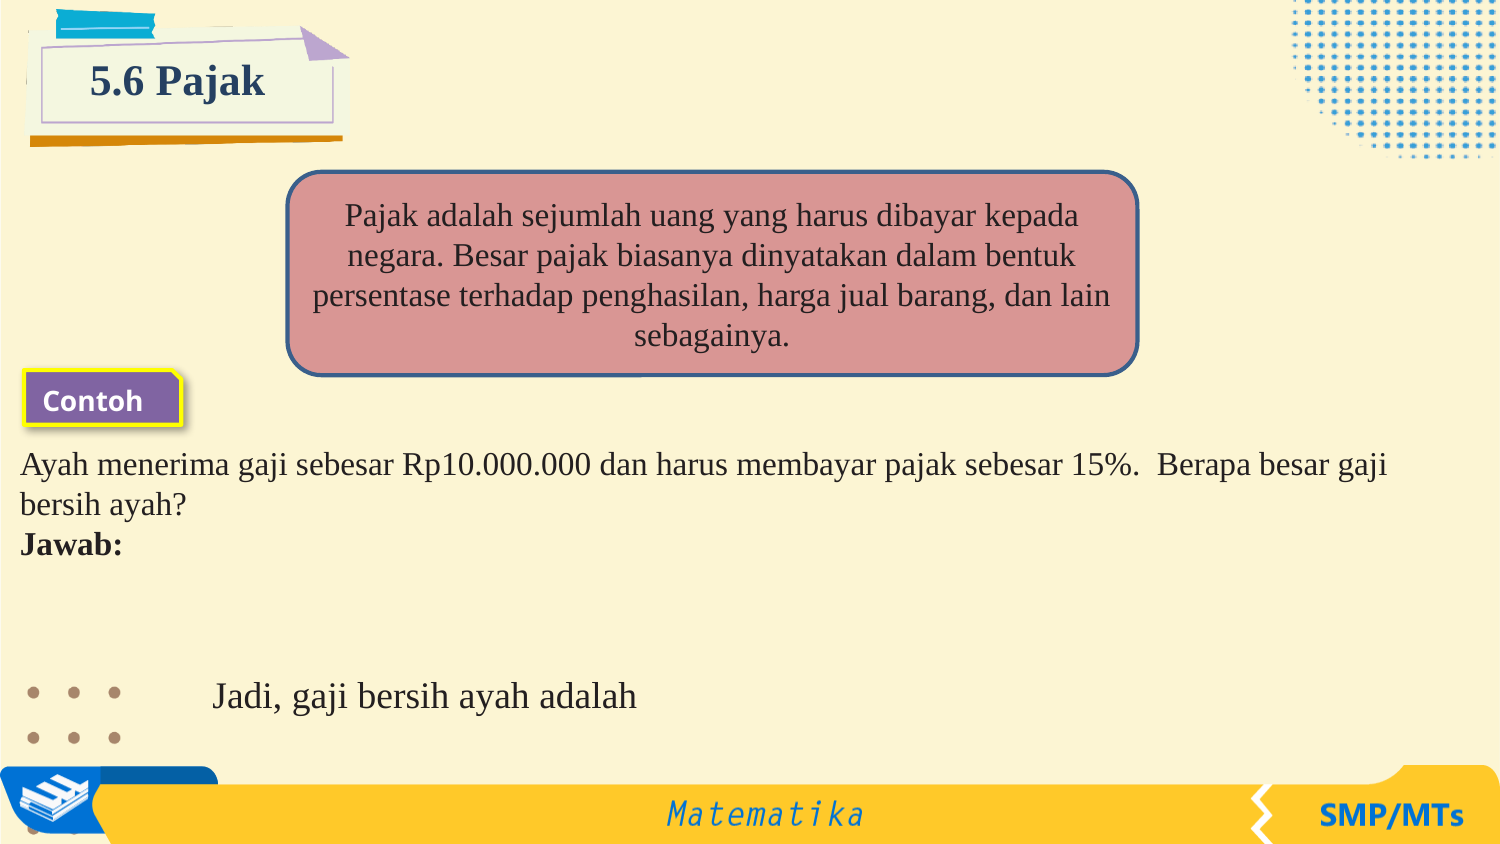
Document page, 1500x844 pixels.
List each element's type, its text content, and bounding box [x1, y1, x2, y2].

text_box Pajak adalah sejumlah uang yang harus dibayar kepada negara. Besar pajak biasanya dinyatakan dalam bentuk persentase terhadap penghasilan, harga jual barang, dan lain sebagainya. [285, 169, 1140, 378]
text_box Contoh [21, 368, 184, 427]
picture [0, 0, 1500, 844]
text_box Ayah menerima gaji sebesar Rp10.000.000 dan harus membayar pajak sebesar 15%. Berapa besar gaji bersih ayah? Jawab: [5, 434, 1406, 570]
